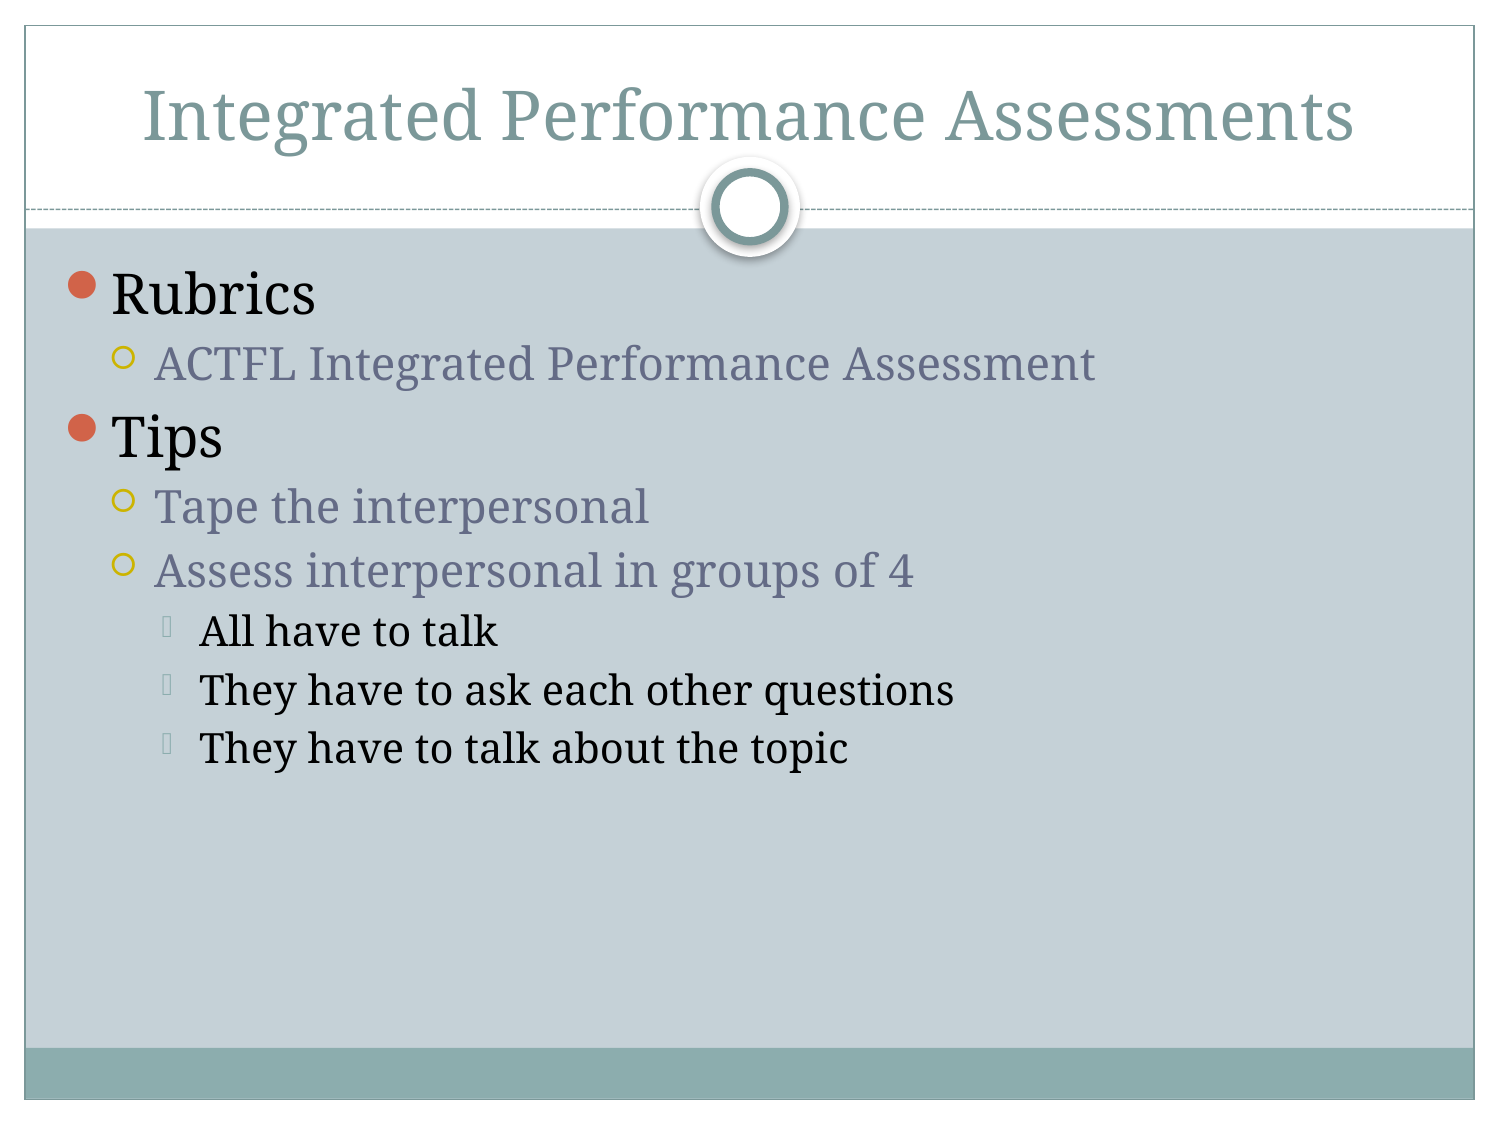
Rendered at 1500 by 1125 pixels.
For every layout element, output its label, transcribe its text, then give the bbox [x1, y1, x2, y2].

list Rubrics ACTFL Integrated Performance Assessment Tips Tape the interpersonal Assess interpersonal in groups of 4 All have to talk They have to ask each other questions They have to talk about the topic [49, 250, 1445, 1001]
title Integrated Performance Assessments [49, 37, 1450, 162]
